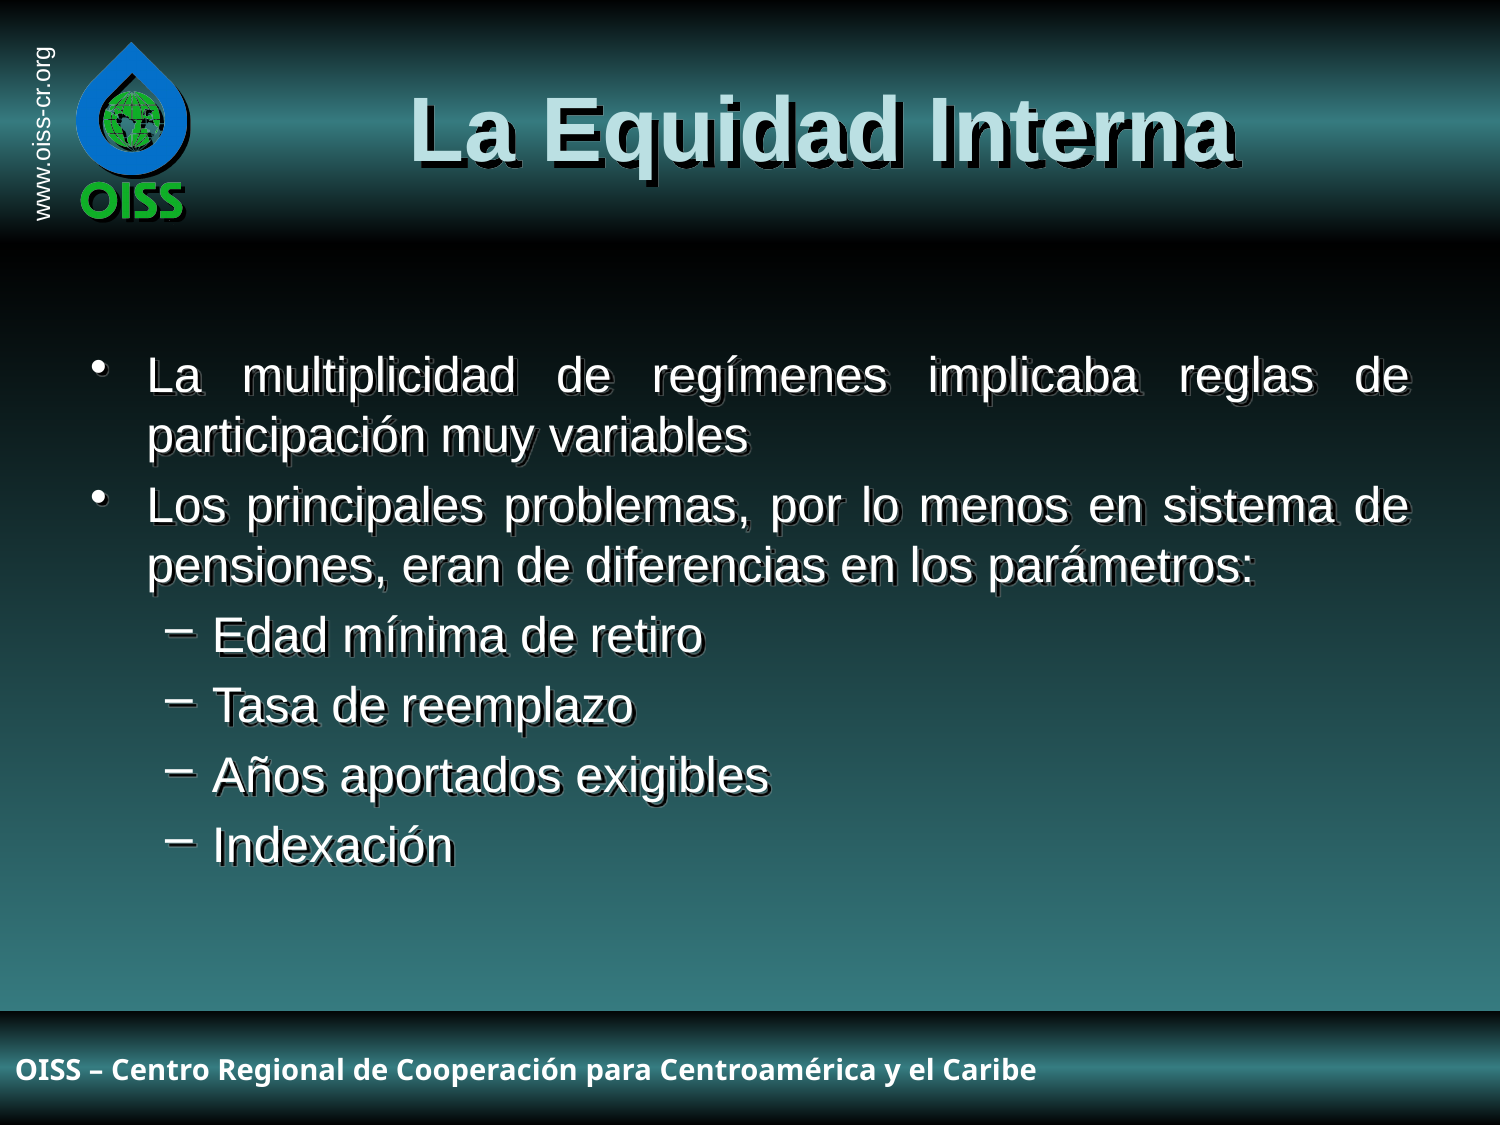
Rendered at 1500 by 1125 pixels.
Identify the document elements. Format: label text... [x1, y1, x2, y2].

list La multiplicidad de regímenes implicaba reglas de participación muy variables Los principales problemas, por lo menos en sistema de pensiones, eran de diferencias en los parámetros: Edad mínima de retiro Tasa de reemplazo Años aportados exigibles Indexación [74, 262, 1426, 953]
title La Equidad Interna [218, 30, 1426, 219]
picture [76, 42, 187, 221]
